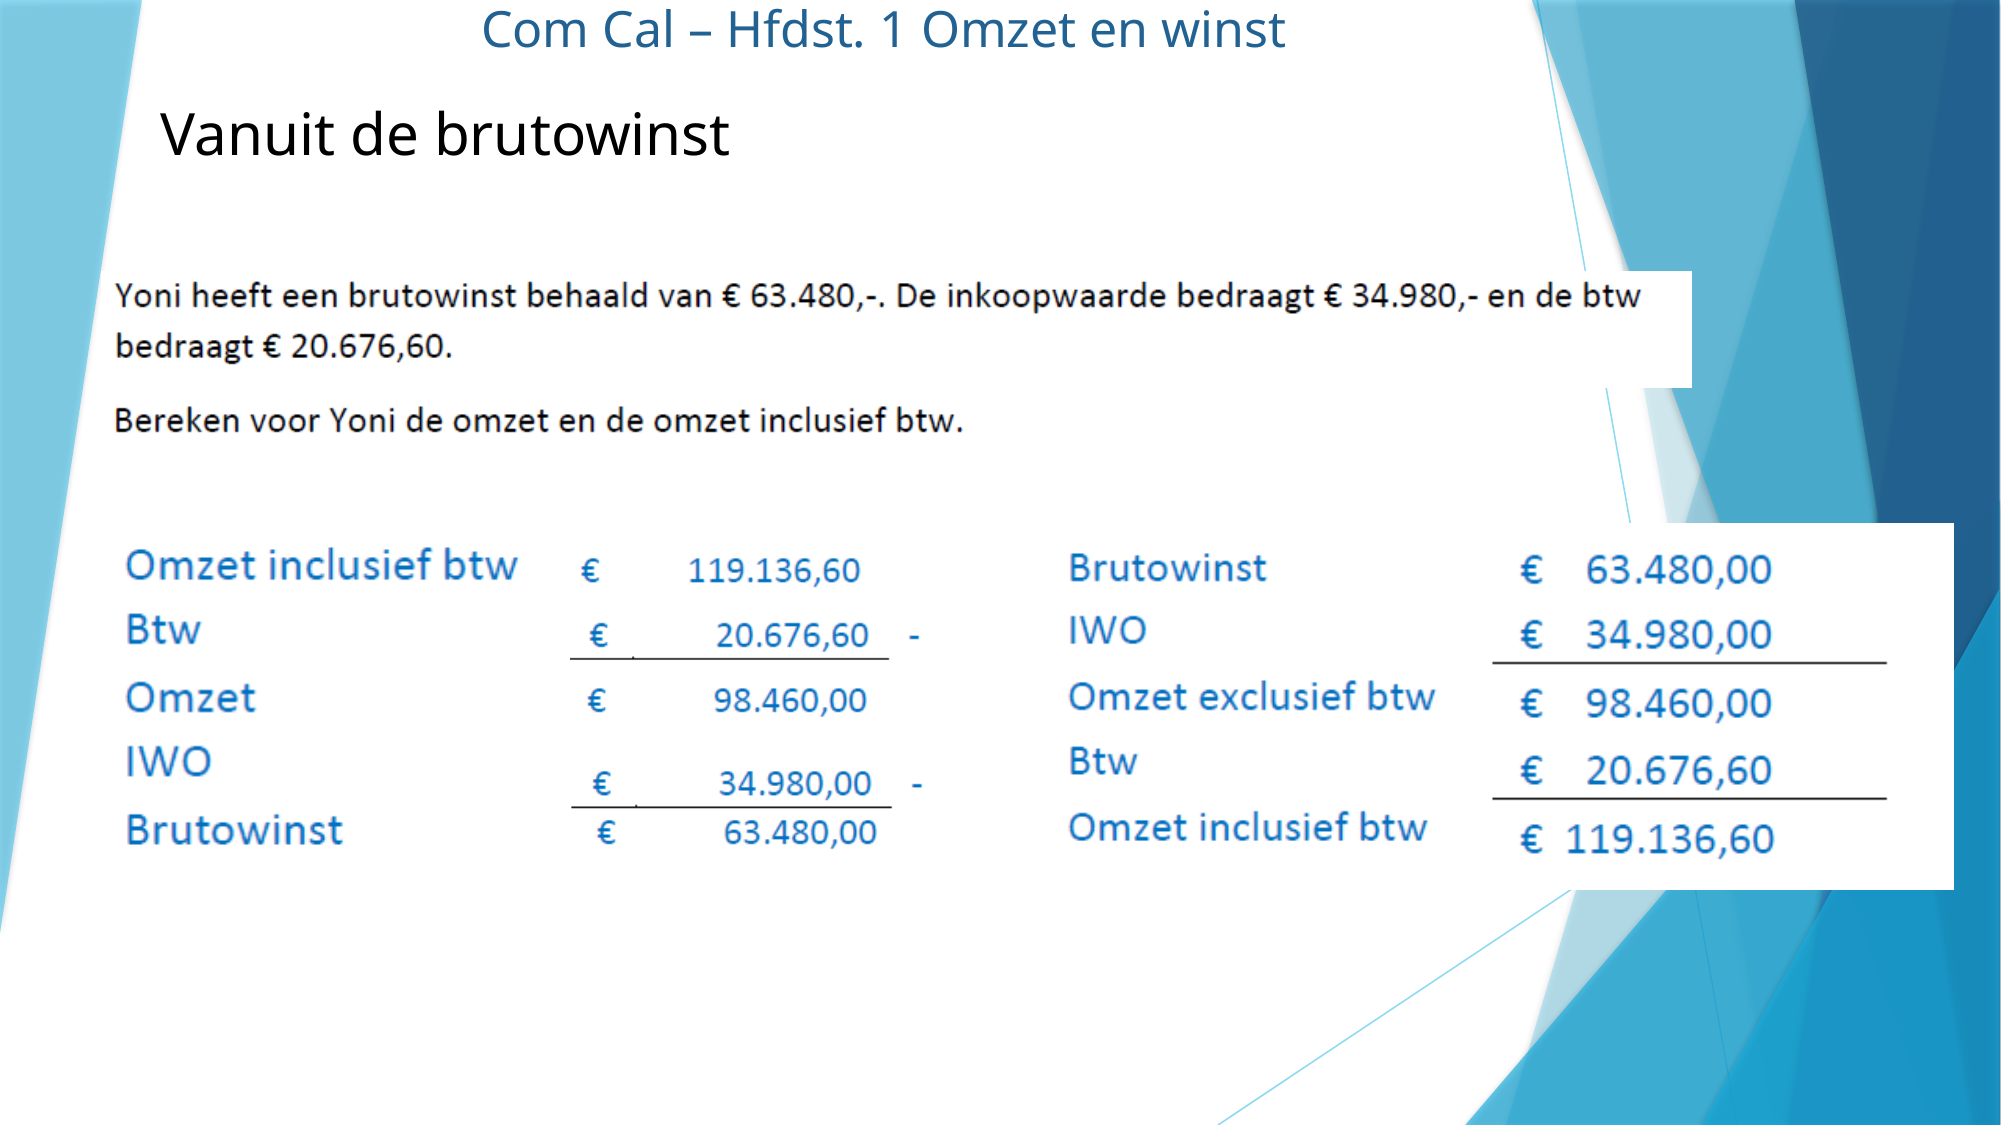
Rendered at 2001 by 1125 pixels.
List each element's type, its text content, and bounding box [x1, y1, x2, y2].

picture [120, 543, 529, 858]
text_box Com Cal – Hfdst. 1 Omzet en winst [0, 0, 1769, 66]
picture [556, 672, 915, 729]
picture [569, 608, 931, 668]
picture [100, 271, 1693, 388]
picture [560, 530, 896, 600]
picture [100, 402, 1024, 454]
picture [561, 761, 965, 858]
picture [1022, 523, 1954, 890]
text_box Vanuit de brutowinst [146, 89, 768, 175]
